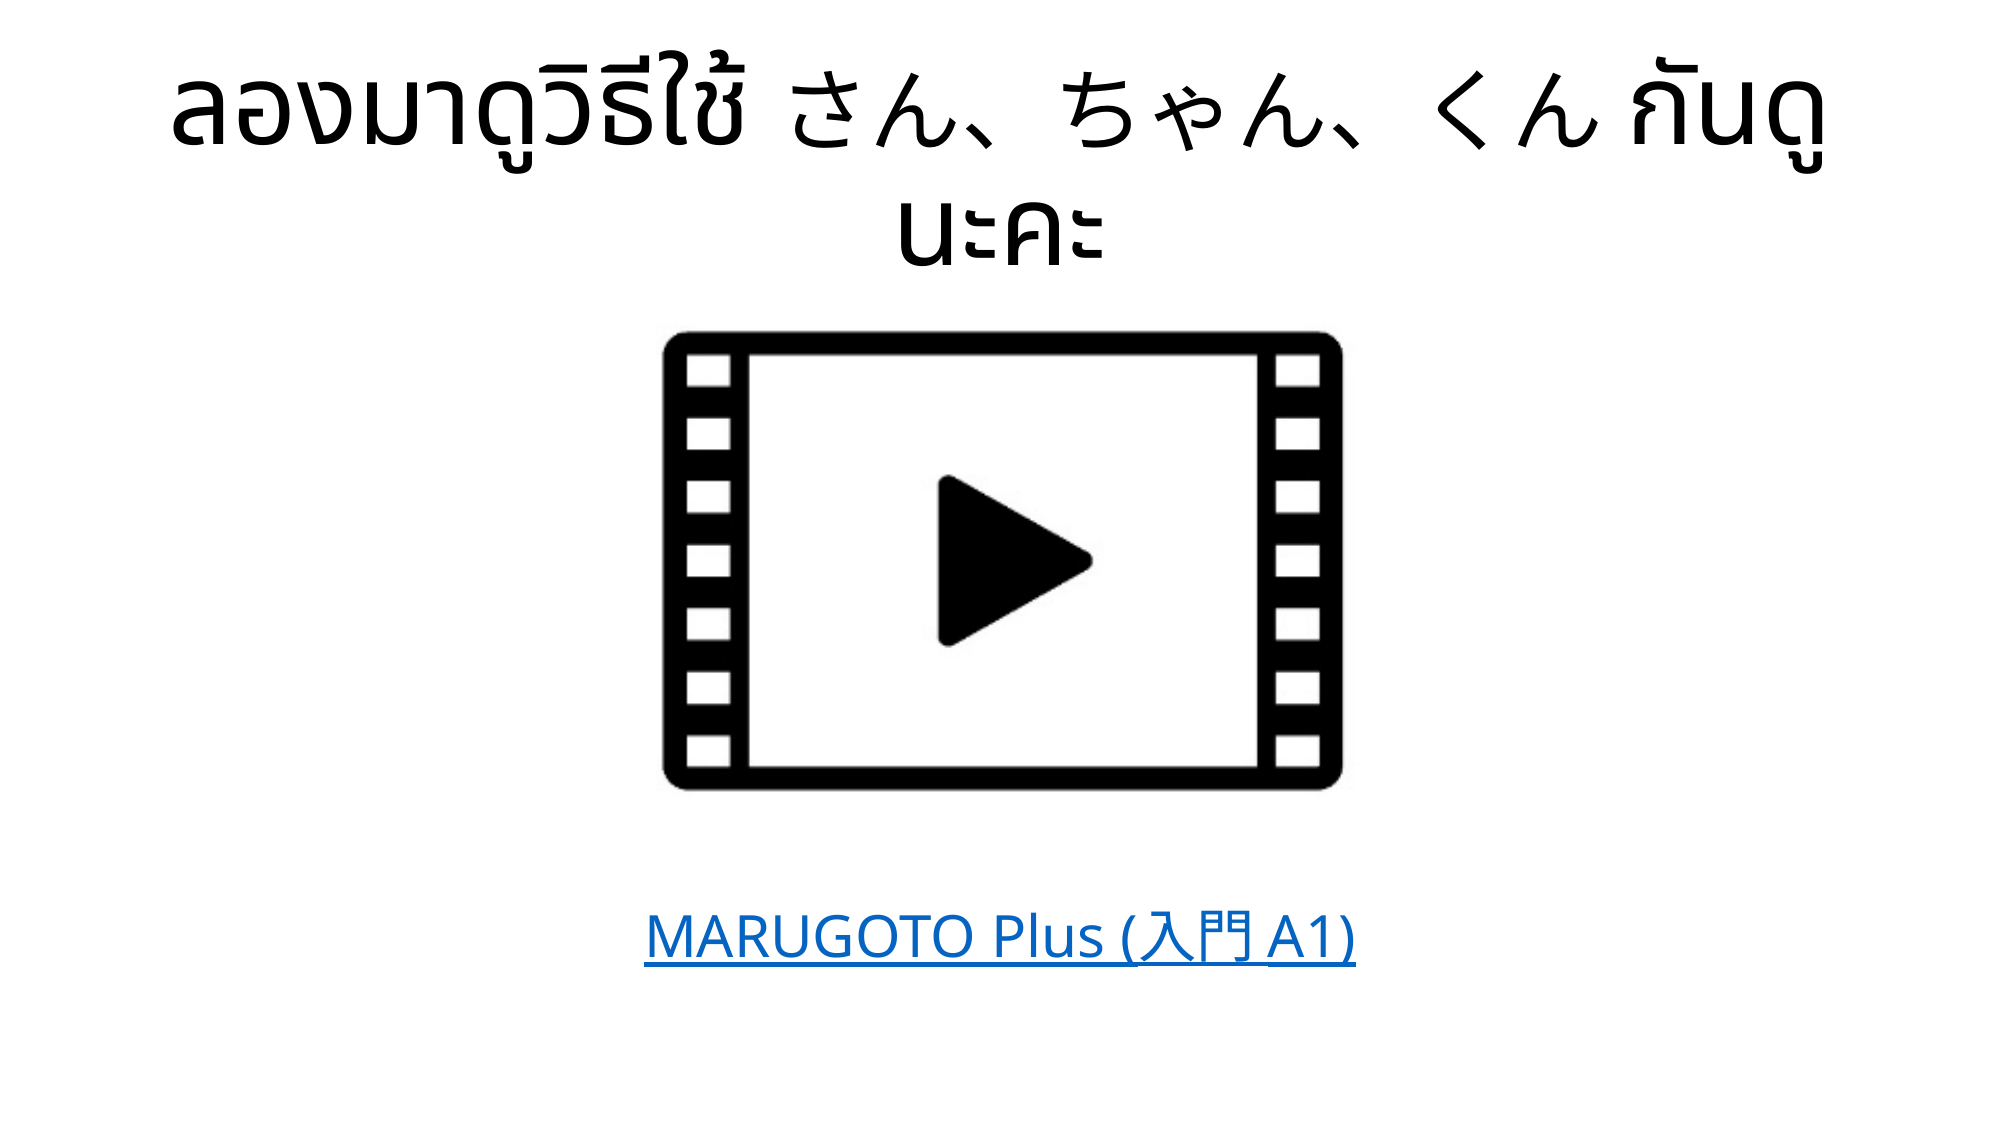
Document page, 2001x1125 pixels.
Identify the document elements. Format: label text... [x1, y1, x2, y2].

list MARUGOTO Plus (入門 A1) [137, 299, 1863, 1014]
picture [632, 292, 1368, 833]
title ลองมาดูวิธีใช้さん、ちゃん、くんกันดูนะคะ [137, 59, 1863, 278]
